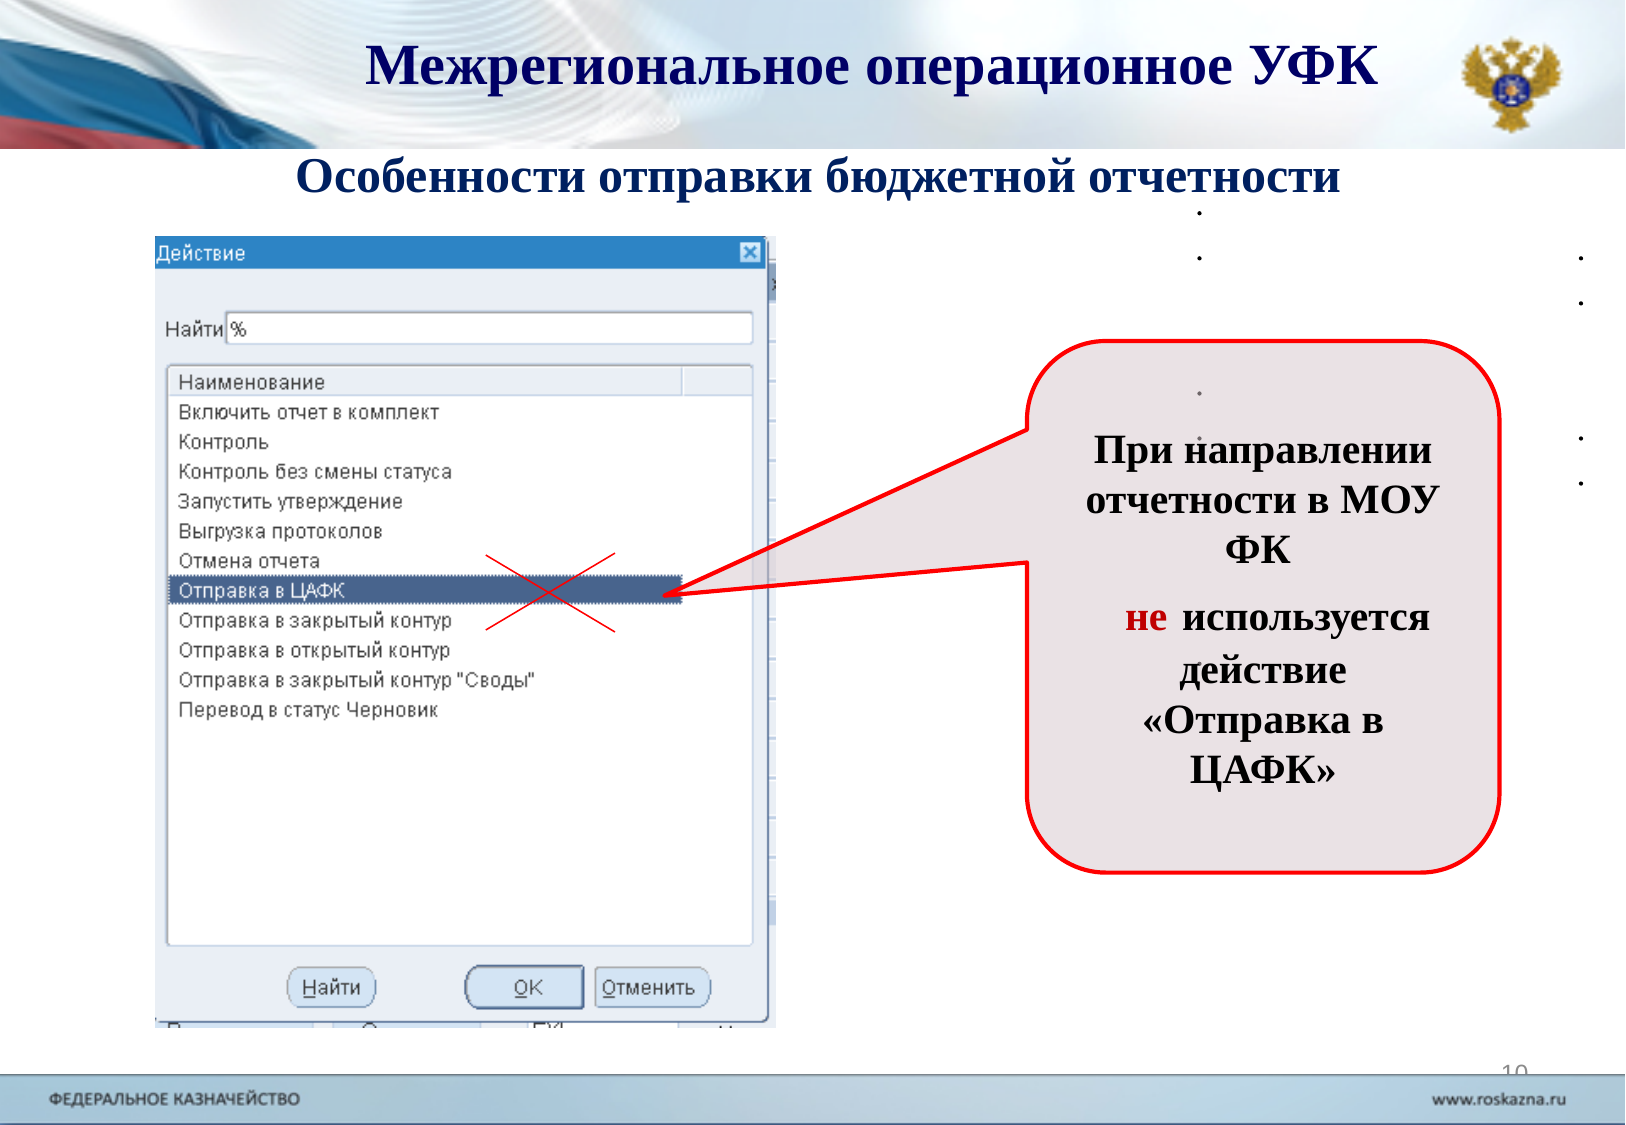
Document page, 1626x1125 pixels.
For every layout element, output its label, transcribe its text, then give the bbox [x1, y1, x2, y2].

slide_number 10 [1164, 1042, 1544, 1074]
text_box Особенности отправки бюджетной отчетности [29, 160, 1600, 211]
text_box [485, 554, 616, 633]
text_box При направлении отчетности в МОУ ФК не используется действие «Отправка в ЦАФК» [780, 338, 1502, 875]
picture [155, 236, 776, 1028]
picture [0, 0, 1625, 150]
picture [0, 1074, 1625, 1125]
